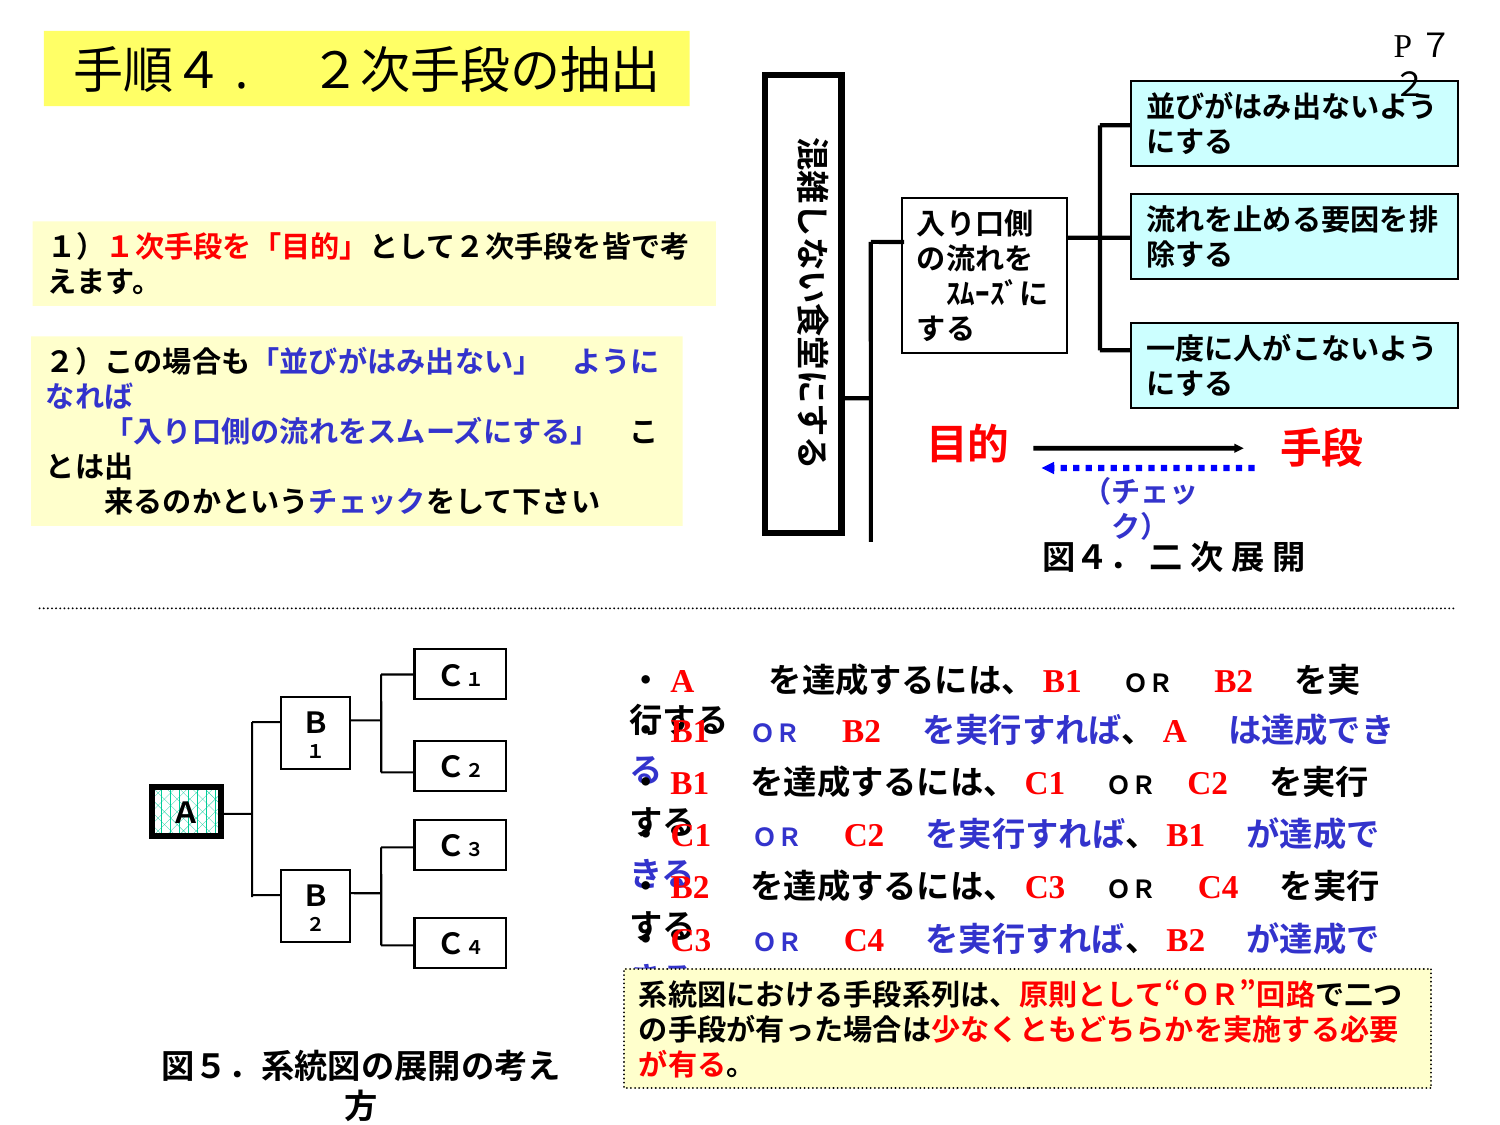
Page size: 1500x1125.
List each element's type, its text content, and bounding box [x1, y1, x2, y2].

text_box 手順４. ２次手段の抽出 [43, 30, 690, 107]
text_box 流れを止める要因を排除する [1131, 193, 1459, 279]
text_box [30, 336, 1255, 516]
text_box P７２ [1378, 16, 1500, 111]
text_box 混雑しない食堂にする [765, 74, 842, 334]
text_box 手段 [1259, 414, 1413, 479]
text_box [139, 649, 1432, 1093]
text_box 一度に人がこないようにする [1131, 323, 1459, 408]
text_box 並びがはみ出ないようにする [1131, 81, 1459, 167]
text_box 図４． 二 次 展 開 [987, 528, 1361, 584]
text_box １）１次手段を「目的」として２次手段を皆で考えます。 [32, 221, 716, 306]
text_box 混雑しない食堂にする [765, 524, 842, 534]
text_box 入り口側の流れを ｽﾑｰｽﾞにする [902, 198, 1067, 334]
